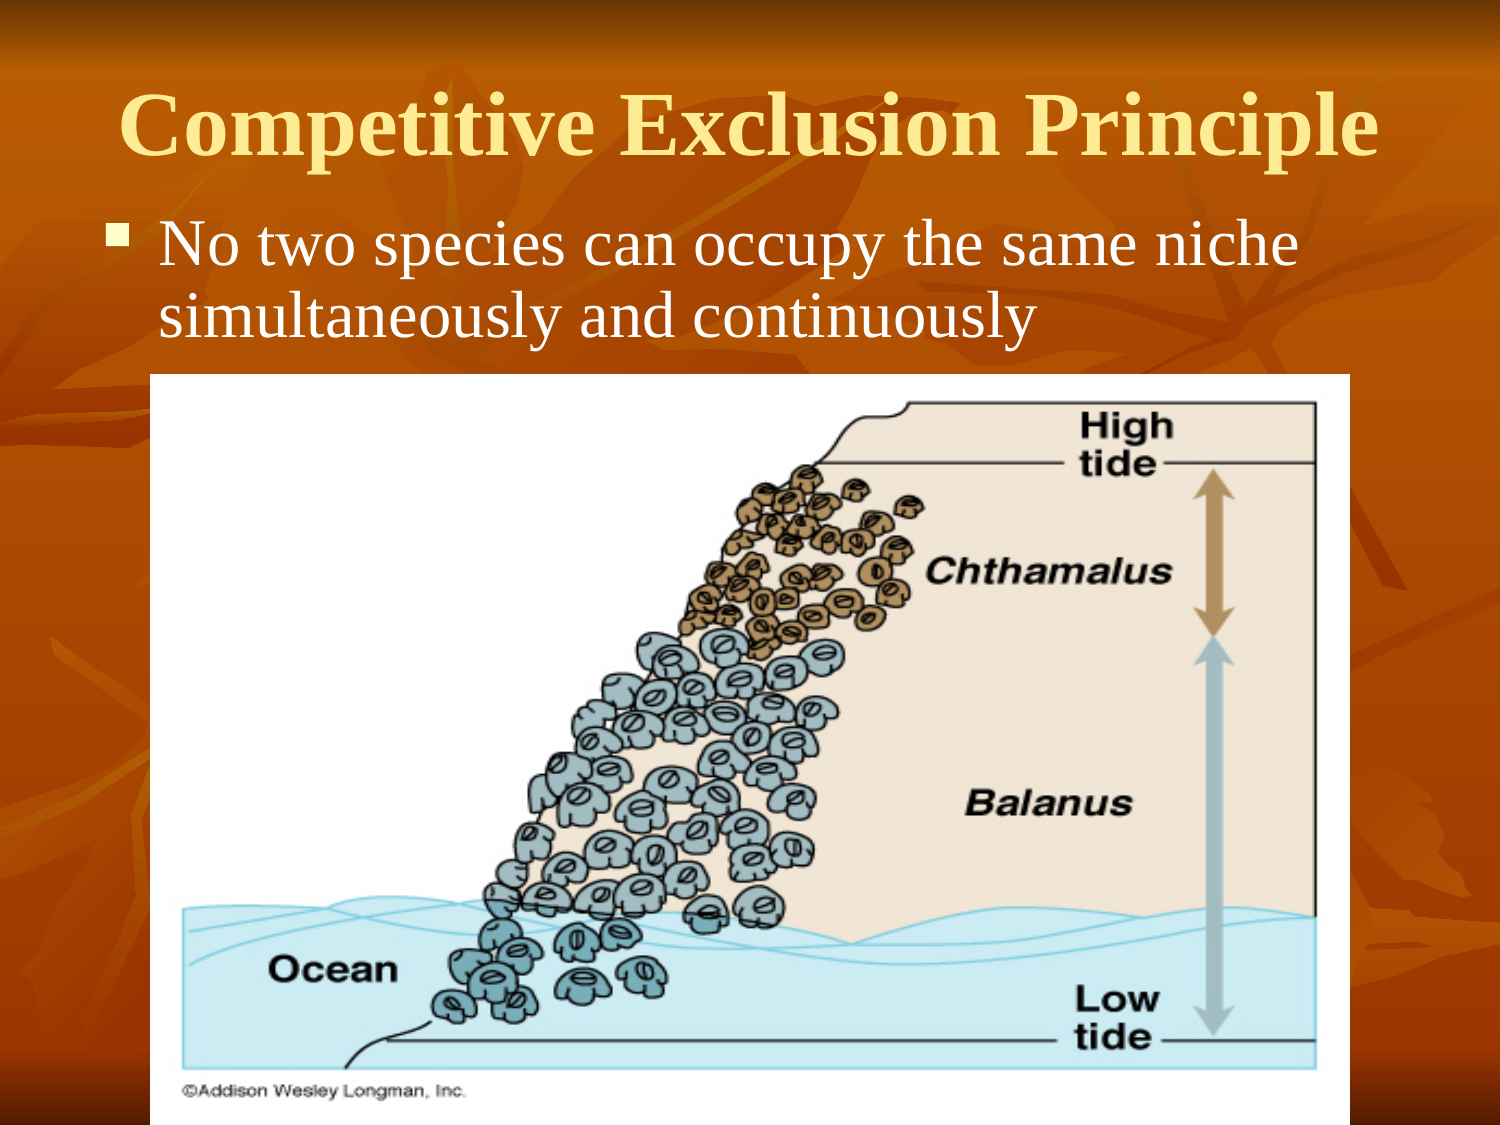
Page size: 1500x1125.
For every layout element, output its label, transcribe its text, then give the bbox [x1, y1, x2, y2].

list No two species can occupy the same niche simultaneously and continuously [87, 199, 1438, 363]
picture [149, 374, 1351, 1125]
title Competitive Exclusion Principle [74, 24, 1426, 213]
